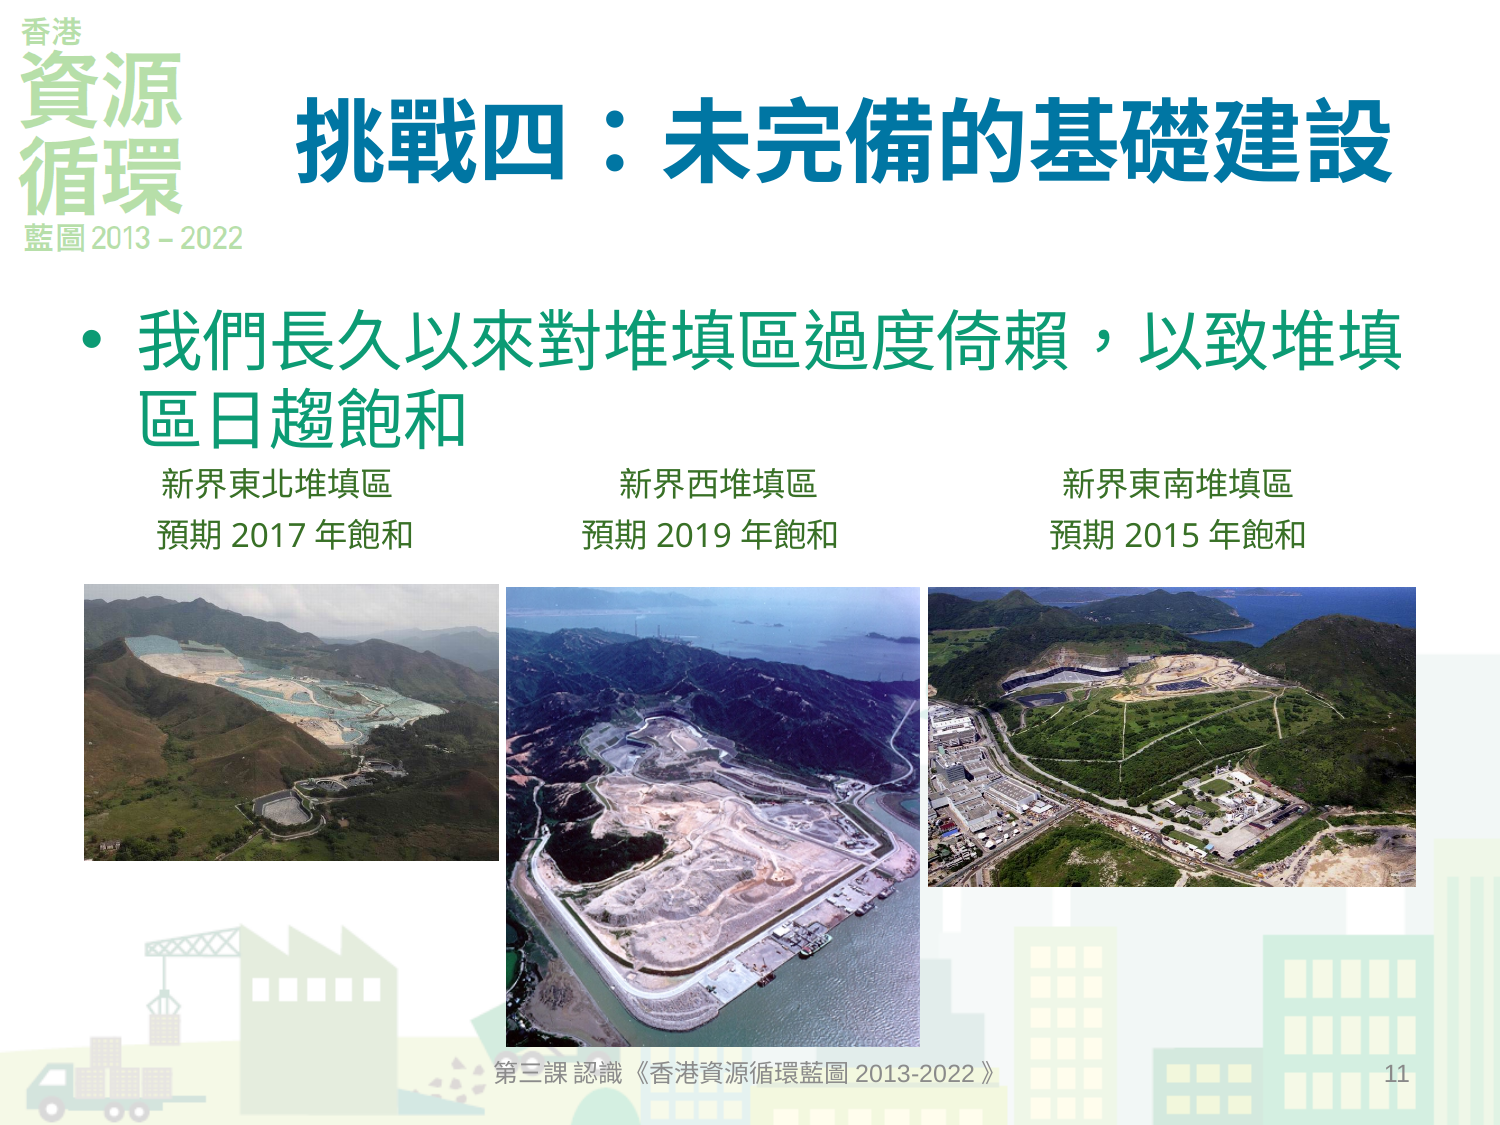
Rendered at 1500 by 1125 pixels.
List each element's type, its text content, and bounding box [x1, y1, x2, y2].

text_box 預期2017年飽和 [53, 506, 518, 562]
picture [506, 587, 920, 1048]
slide_number 11 [1074, 1042, 1425, 1103]
text_box 新界東南堆填區 [946, 456, 1412, 506]
text_box 新界西堆填區 [525, 456, 913, 506]
text_box 預期2019年飽和 [518, 506, 944, 562]
picture [83, 584, 499, 861]
text_box 新界東北堆填區 [49, 456, 507, 511]
picture [928, 586, 1416, 888]
footer 第三課 認識《香港資源循環藍圖2013-2022》 [442, 1042, 1058, 1103]
list 我們長久以來對堆填區過度倚賴，以致堆填區日趨飽和 [64, 290, 1426, 1006]
text_box 預期2015年飽和 [946, 506, 1412, 562]
title 挑戰四：未完備的基礎建設 [265, 44, 1426, 233]
